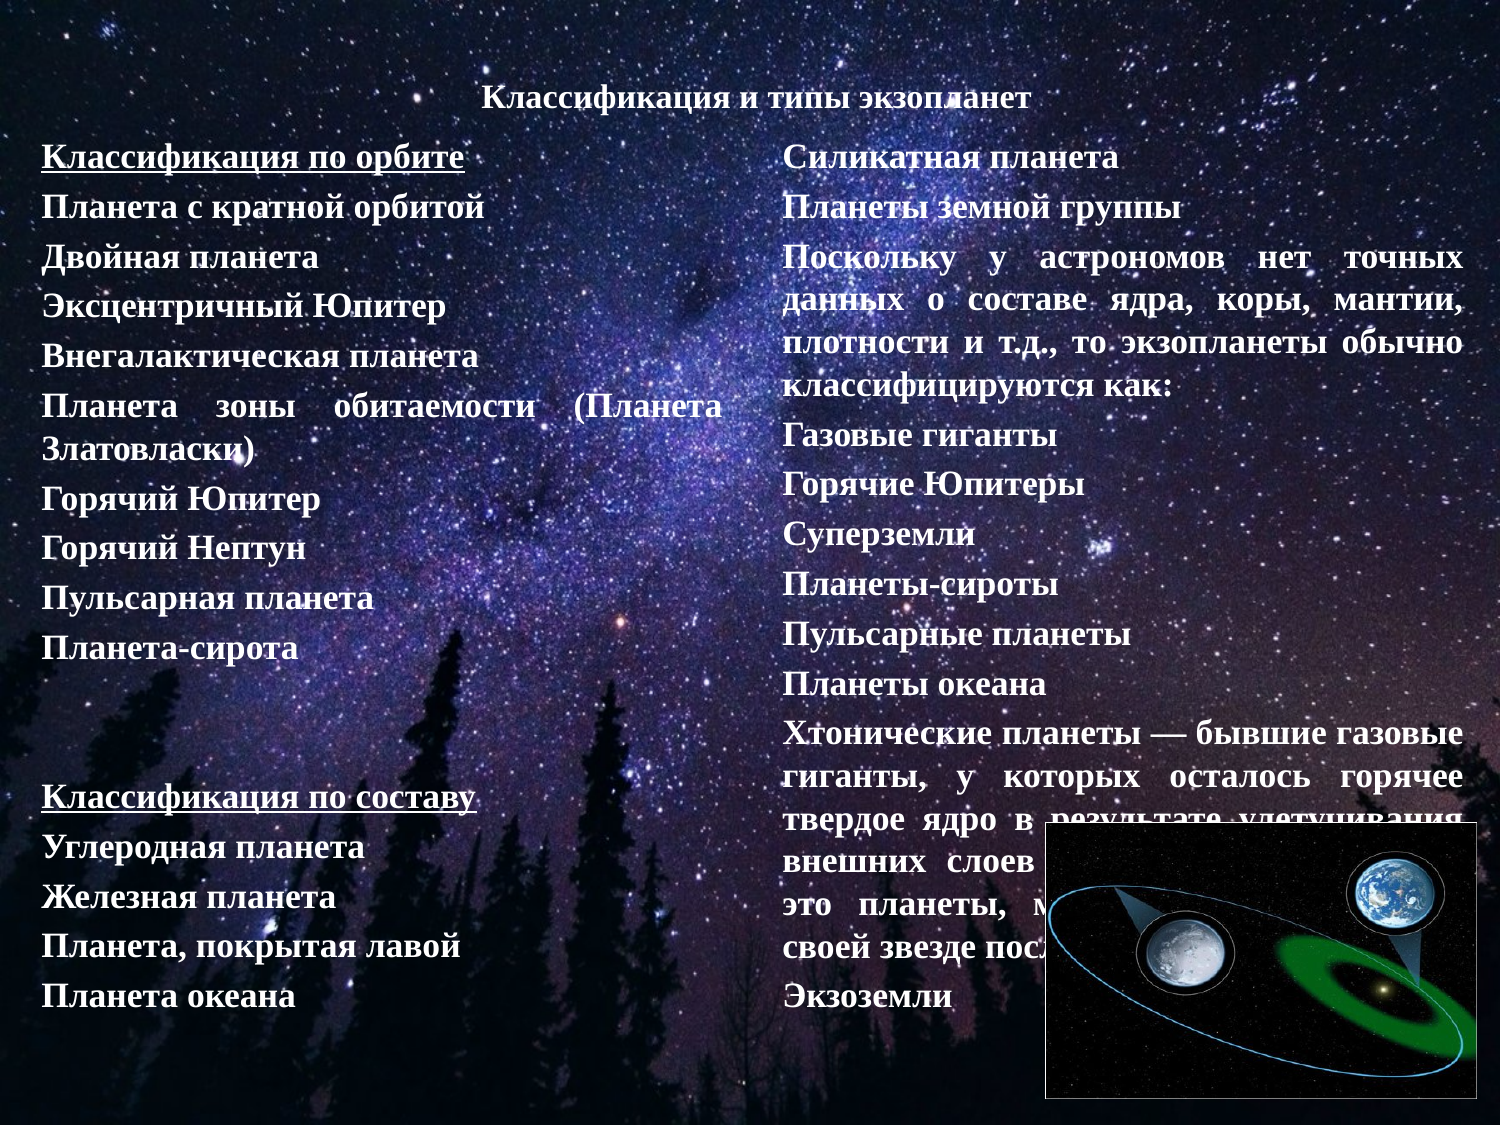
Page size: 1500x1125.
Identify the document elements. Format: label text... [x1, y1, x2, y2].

title Классификация и типы экзопланет [76, 66, 1437, 125]
picture [0, 0, 1500, 1125]
list Классификация по орбите Планета с кратной орбитой Двойная планета Эксцентричный Юпитер Внегалактическая планета Планета зоны обитаемости (Планета Златовласки) Горячий Юпитер Горячий Нептун Пульсарная планета Планета-сирота Классификация по составу Углеродная планета Железная планета Планета, покрытая лавой Планета океана Силикатная планета Планеты земной группы Поскольку у астрономов нет точных данных о составе ядра, коры, мантии, плотности и т.д., то экзопланеты обычно классифицируются как: Газовые гиганты Горячие Юпитеры Суперземли Планеты-сироты Пульсарные планеты Планеты океана Хтонические планеты — бывшие газовые гиганты, у которых осталось горячее твердое ядро в результате улетучивания внешних слоев атмосферы (чаще всего, это планеты, мигрировавшие ближе к своей звезде после ее образования). Экзоземли [26, 125, 1480, 1059]
